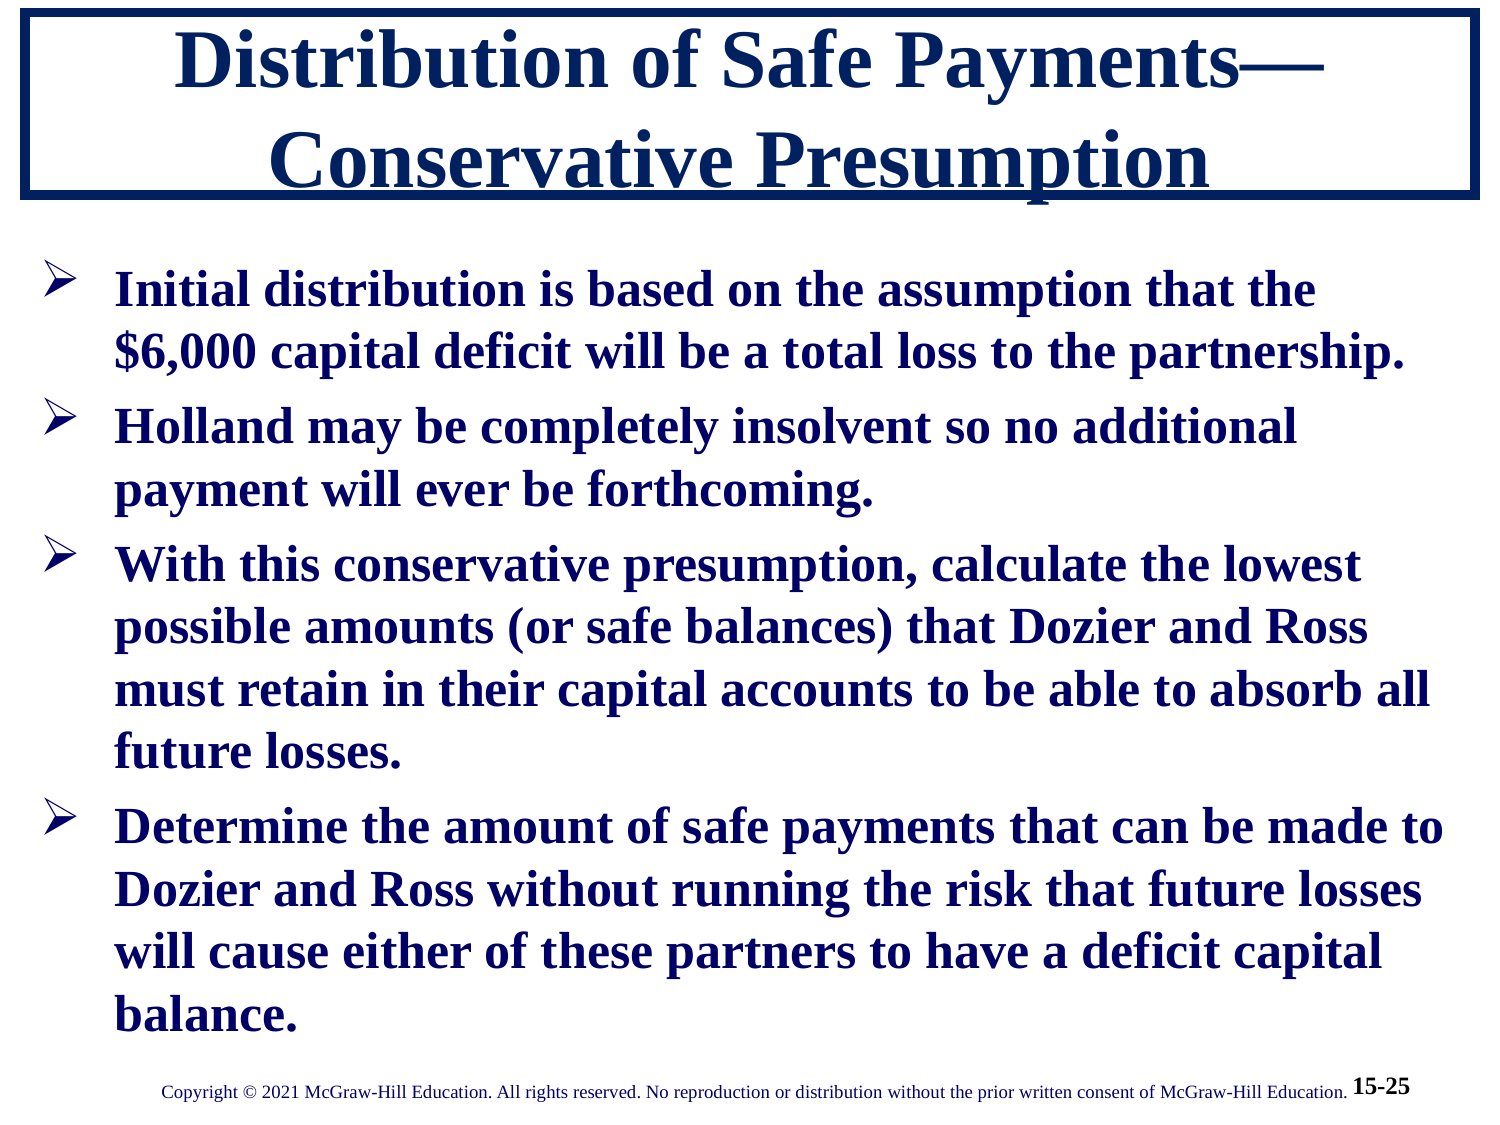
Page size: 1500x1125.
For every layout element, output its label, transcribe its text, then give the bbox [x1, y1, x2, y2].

title Distribution of Safe Payments—Conservative Presumption [20, 8, 1480, 200]
text_box Copyright © 2021 McGraw-Hill Education. All rights reserved. No reproduction or distribution without the prior written consent of McGraw-Hill Education. [81, 1072, 1429, 1110]
text_box Initial distribution is based on the assumption that the $6,000 capital deficit will be a total loss to the partnership. Holland may be completely insolvent so no additional payment will ever be forthcoming. With this conservative presumption, calculate the lowest possible amounts (or safe balances) that Dozier and Ross must retain in their capital accounts to be able to absorb all future losses. Determine the amount of safe payments that can be made to Dozier and Ross without running the risk that future losses will cause either of these partners to have a deficit capital balance. [24, 246, 1488, 1049]
